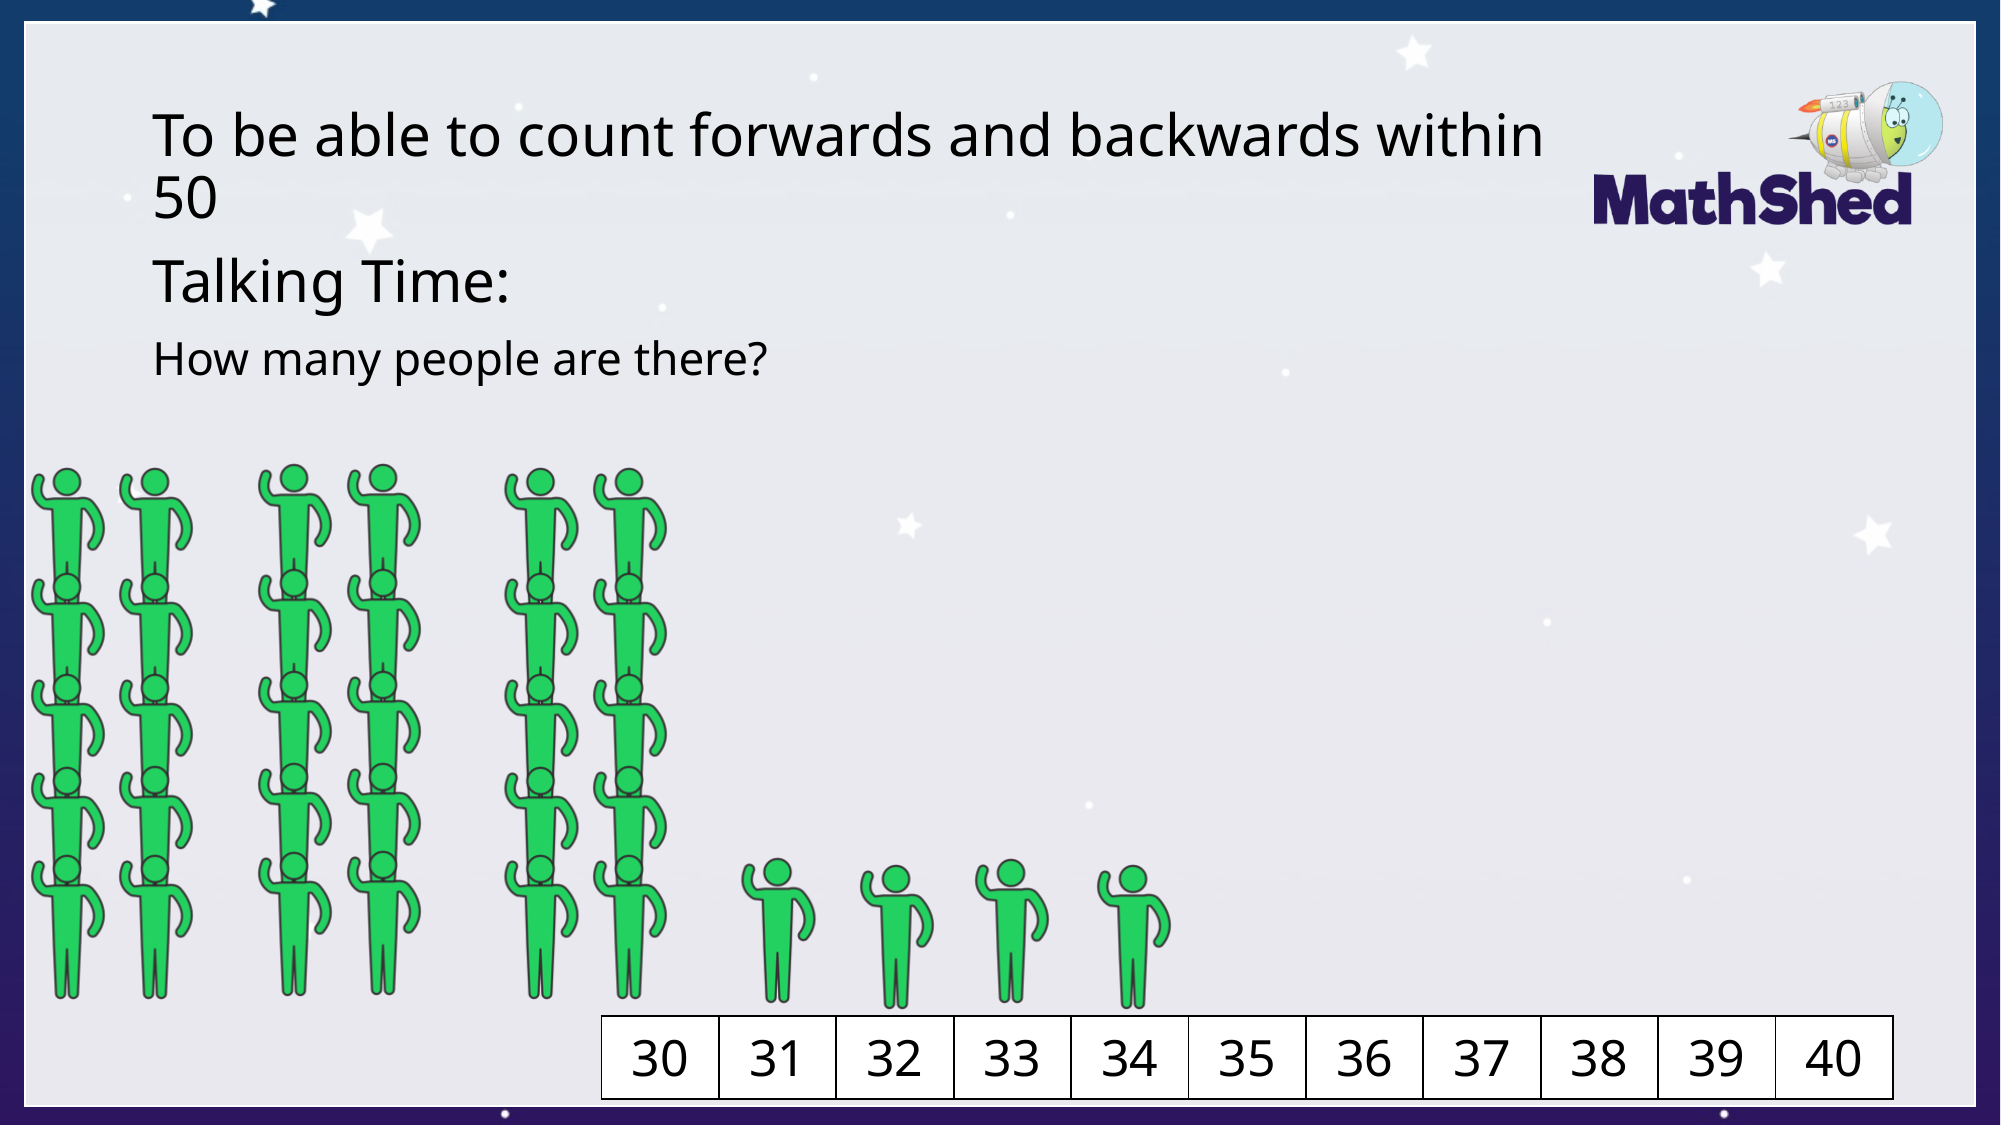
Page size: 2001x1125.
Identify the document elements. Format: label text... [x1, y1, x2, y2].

table_header 33 [955, 1020, 1070, 1098]
picture [0, 0, 2001, 1125]
table_header 39 [1659, 1017, 1775, 1098]
table_header 32 [837, 1026, 953, 1098]
table_header 30 [602, 1017, 718, 1098]
title To be able to count forwards and backwards within 50 [137, 59, 1578, 244]
table_header 31 [720, 1020, 835, 1098]
table_header 35 [1189, 1017, 1305, 1098]
table_header 38 [1542, 1017, 1657, 1098]
list Talking Time: How many people are there? [137, 244, 1863, 959]
table_header 37 [1424, 1017, 1540, 1098]
table_header 40 [1776, 1017, 1892, 1098]
table_header 34 [1072, 1026, 1188, 1098]
table_header 36 [1307, 1017, 1422, 1098]
